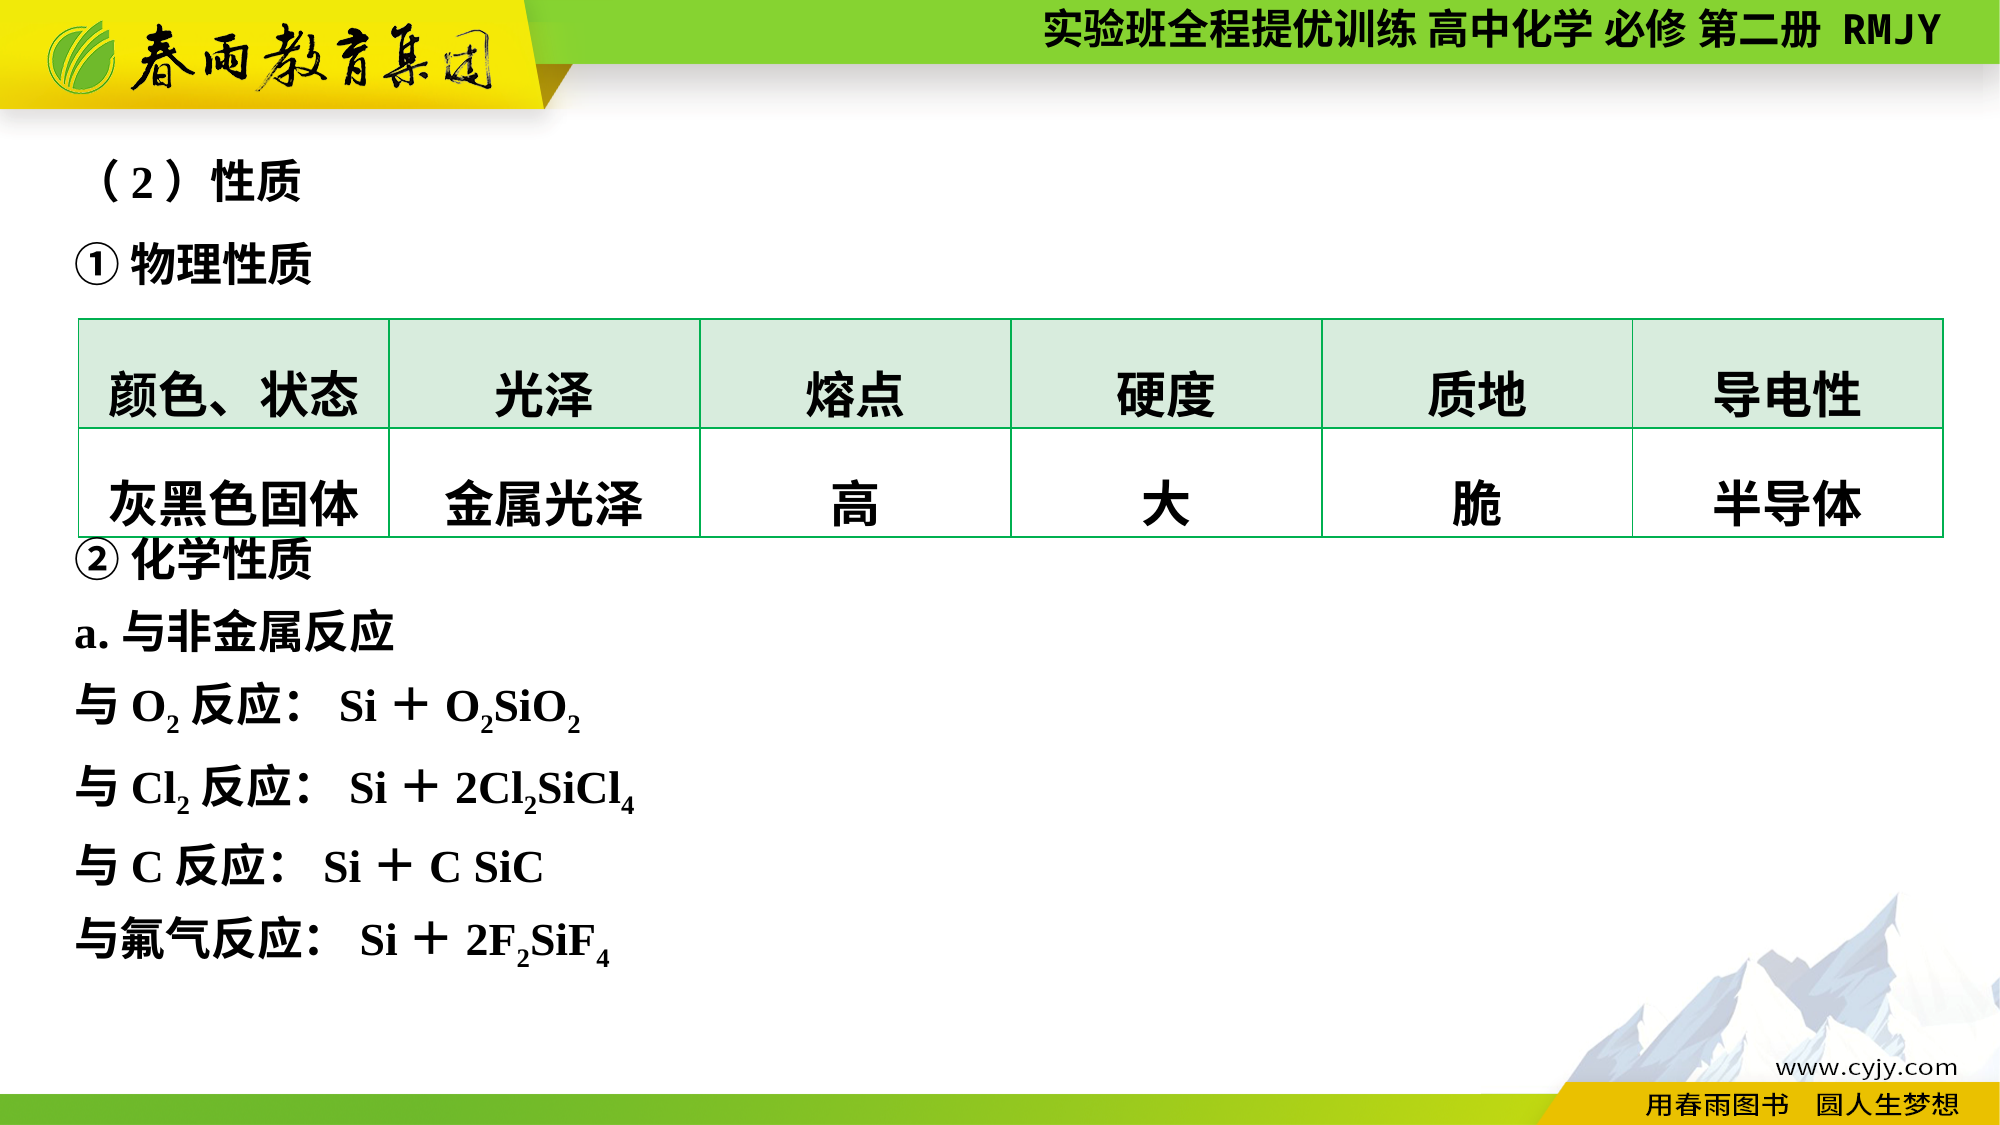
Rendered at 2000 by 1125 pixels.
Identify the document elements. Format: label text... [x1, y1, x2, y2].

table_cell 金属光泽 [390, 429, 699, 536]
table_header 熔点 [701, 320, 1010, 427]
table_header 颜色、状态 [79, 320, 388, 427]
table_header 光泽 [390, 320, 699, 427]
table_header 质地 [1323, 320, 1632, 427]
table_header 导电性 [1633, 320, 1942, 427]
table_cell 高 [701, 429, 1010, 536]
list （2）性质 ①物理性质 [59, 118, 1944, 290]
picture [0, 0, 2000, 1125]
table_cell 灰黑色固体 [79, 429, 388, 536]
table_header 硬度 [1012, 320, 1321, 427]
table_cell 大 [1012, 429, 1321, 536]
table_cell 半导体 [1633, 429, 1942, 536]
table_cell 脆 [1323, 429, 1632, 536]
